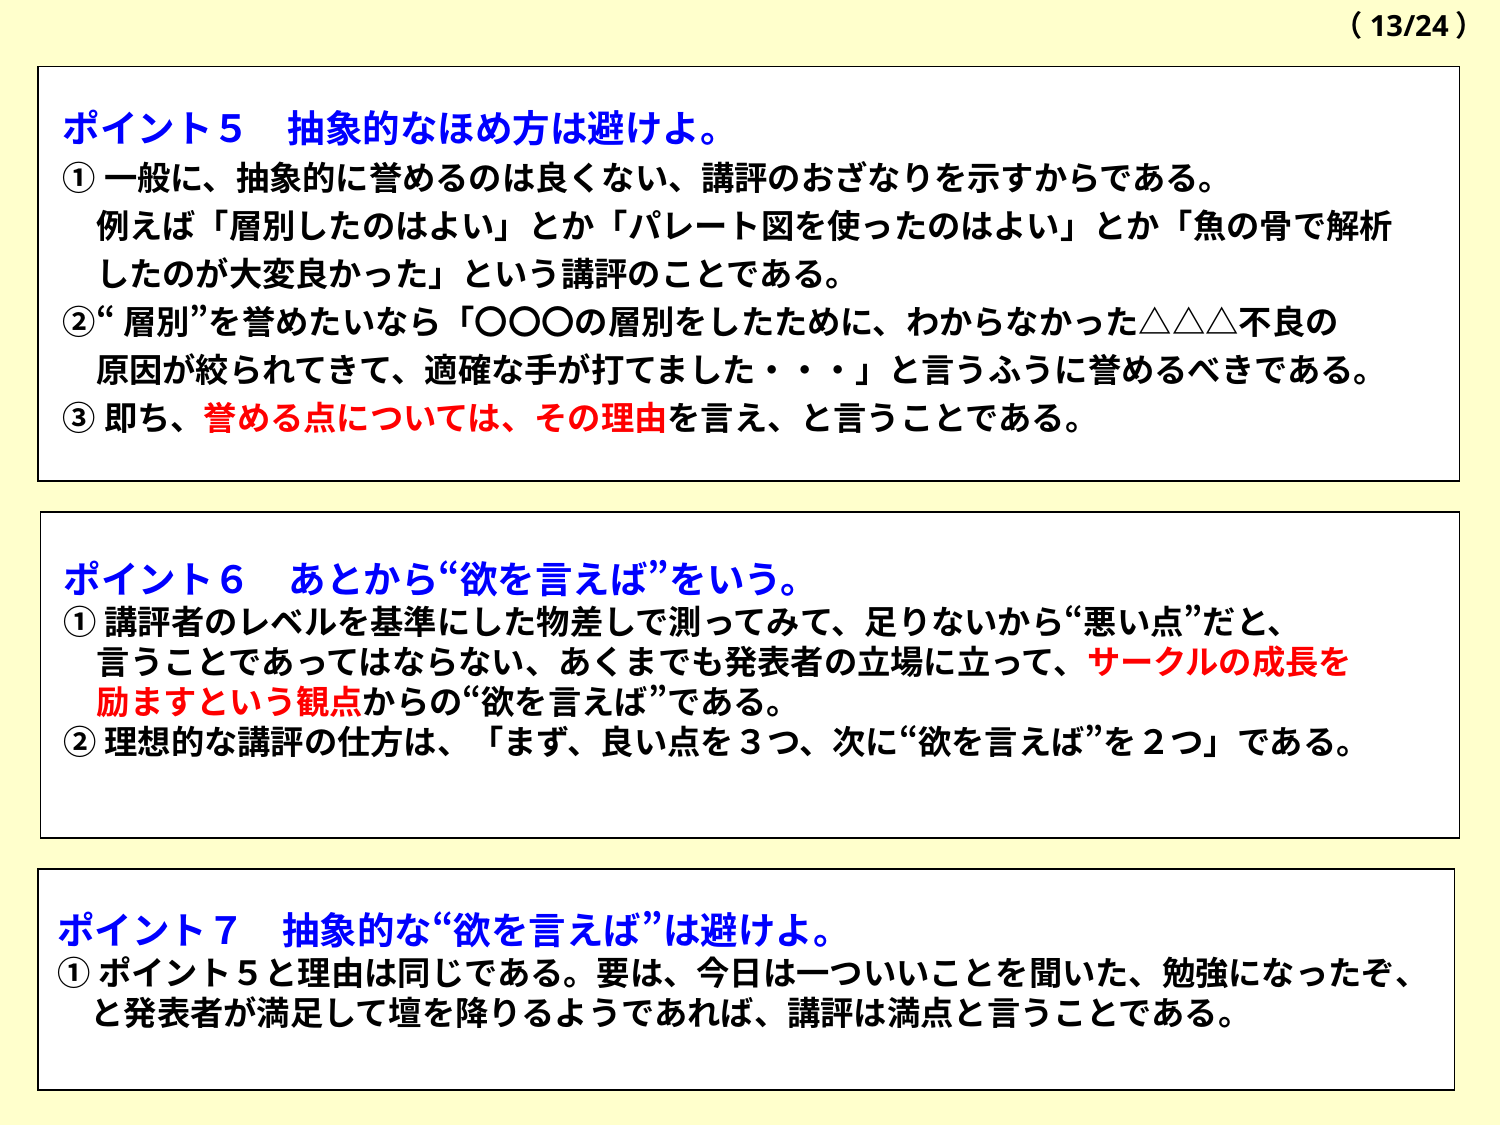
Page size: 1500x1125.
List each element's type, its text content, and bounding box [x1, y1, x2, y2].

text_box [38, 66, 1460, 481]
text_box ポイント６ あとから“欲を言えば”をいう。 ①講評者のレベルを基準にした物差しで測ってみて、足りないから“悪い点”だと、 言うことであってはならない、あくまでも発表者の立場に立って、サークルの成長を 励ますという観点からの“欲を言えば”である。 ②理想的な講評の仕方は、「まず、良い点を３つ、次に“欲を言えば”を２つ」である。 [48, 549, 1448, 769]
text_box [40, 512, 1460, 838]
text_box ポイント５ 抽象的なほめ方は避けよ。 ①一般に、抽象的に誉めるのは良くない、講評のおざなりを示すからである。 例えば「層別したのはよい」とか「パレート図を使ったのはよい」とか「魚の骨で解析 したのが大変良かった」という講評のことである。 ②“層別”を誉めたいなら「〇〇〇の層別をしたために、わからなかった△△△不良の 原因が絞られてきて、適確な手が打てました・・・」と言うふうに誉めるべきである。 ③即ち、誉める点については、その理由を言え、と言うことである。 [48, 88, 1439, 445]
text_box ポイント７ 抽象的な“欲を言えば”は避けよ。 ①ポイント５と理由は同じである。要は、今日は一ついいことを聞いた、勉強になったぞ、 と発表者が満足して壇を降りるようであれば、講評は満点と言うことである。 [42, 899, 1450, 1040]
slide_number （13/24） [1187, 0, 1500, 75]
text_box [38, 868, 1455, 1091]
